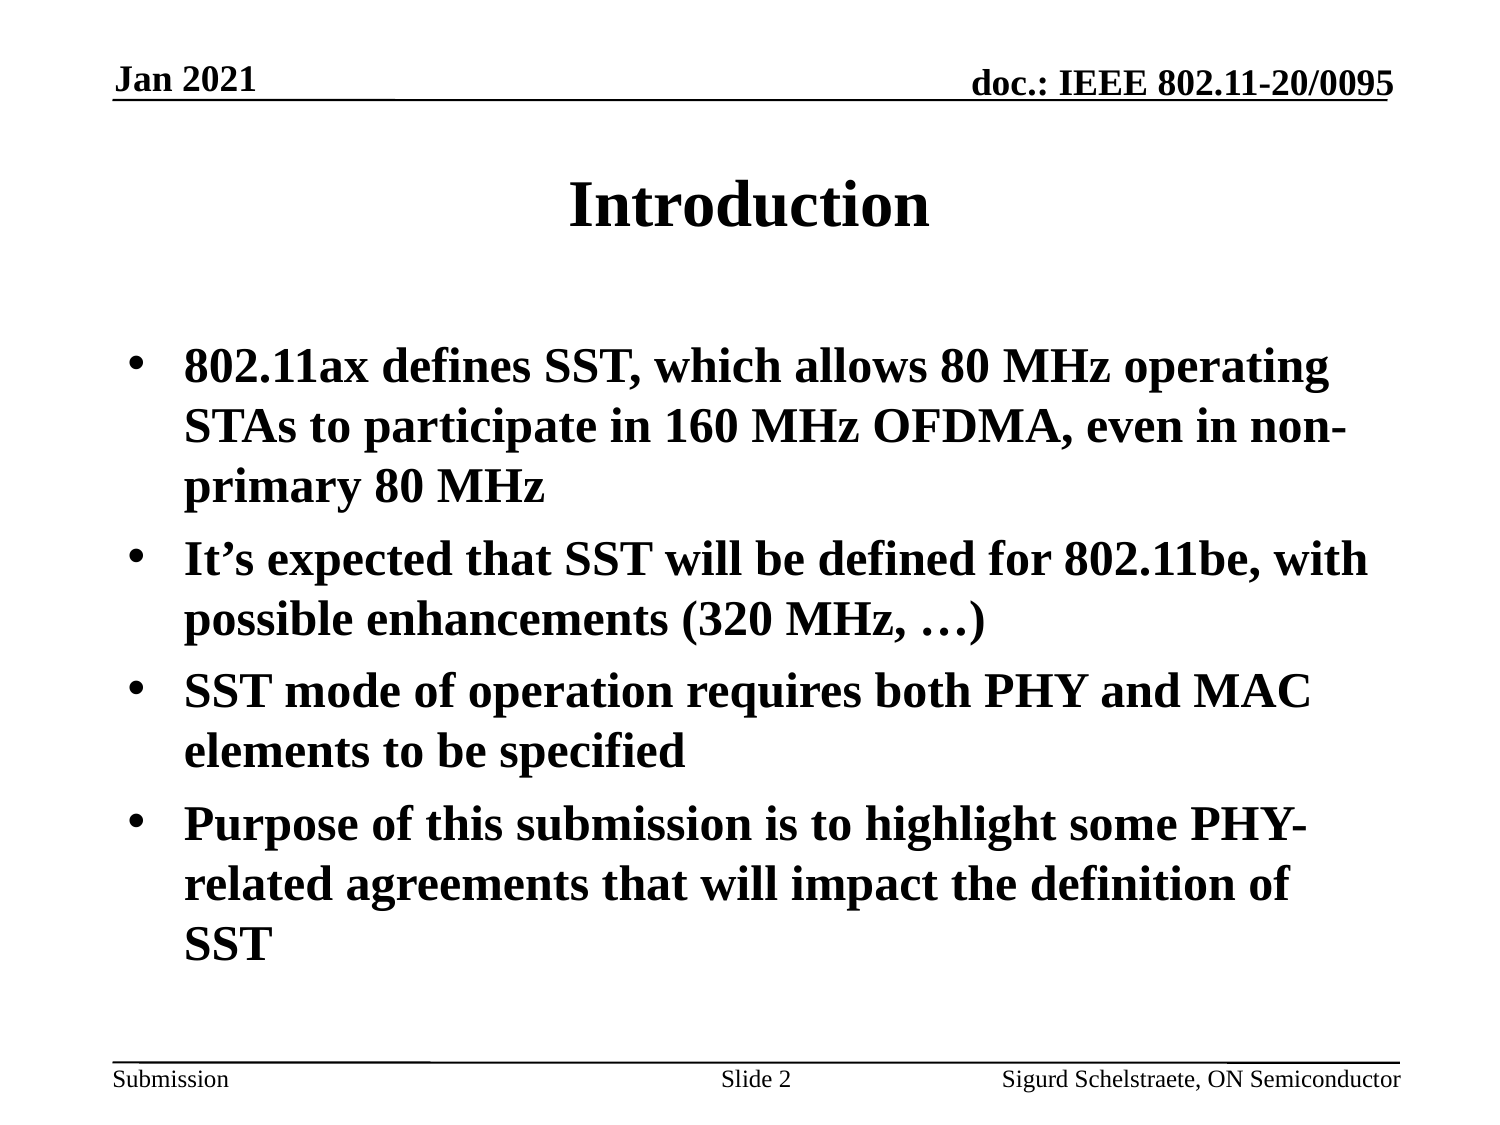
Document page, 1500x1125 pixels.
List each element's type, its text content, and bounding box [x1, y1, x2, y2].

title Introduction [112, 112, 1388, 288]
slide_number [114, 54, 423, 100]
list 802.11ax defines SST, which allows 80 MHz operating STAs to participate in 160 MHz OFDMA, even in non-primary 80 MHz It’s expected that SST will be defined for 802.11be, with possible enhancements (320 MHz, …) SST mode of operation requires both PHY and MAC elements to be specified Purpose of this submission is to highlight some PHY-related agreements that will impact the definition of SST [112, 324, 1388, 1000]
footer Sigurd Schelstraete, ON Semiconductor [902, 1061, 1402, 1093]
slide_number Slide 2 [712, 1061, 800, 1123]
